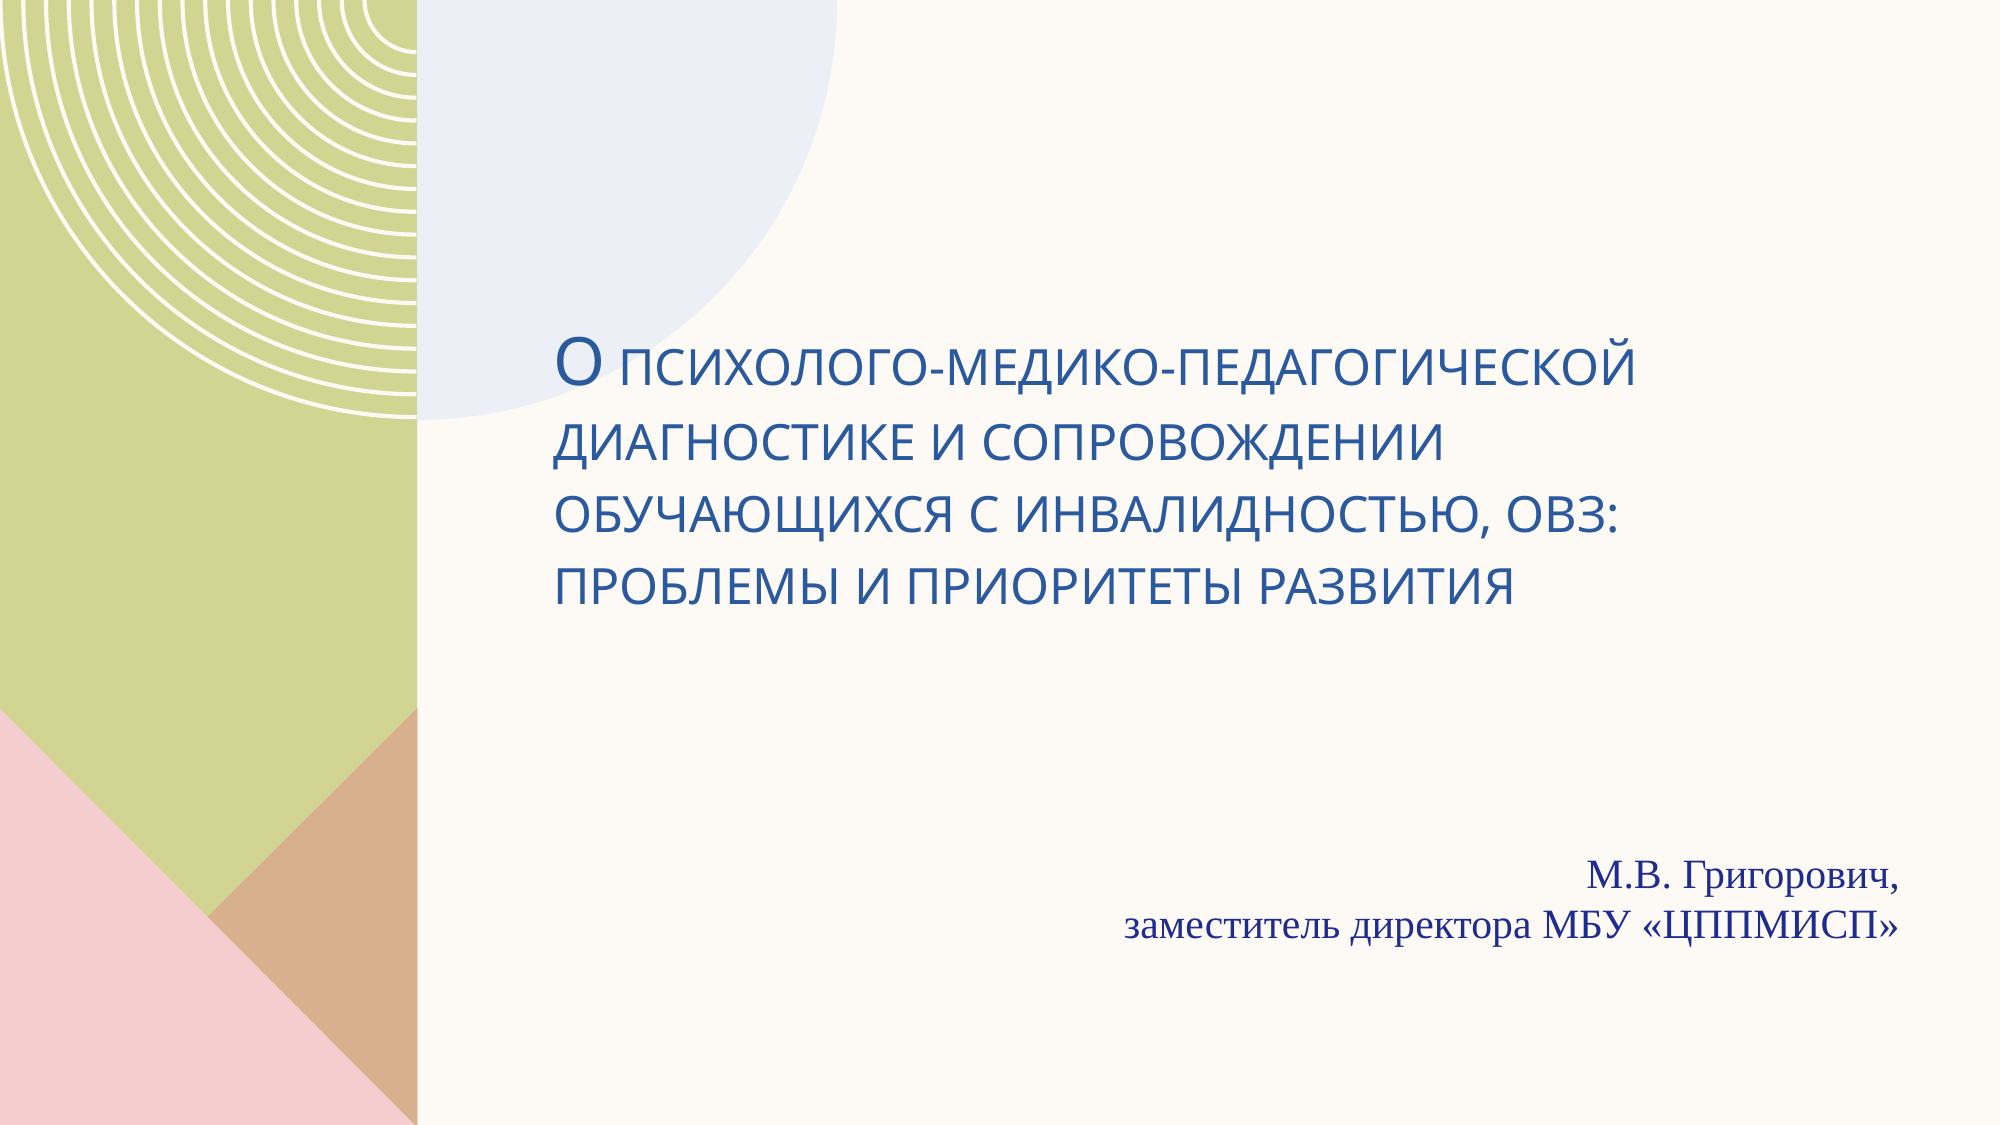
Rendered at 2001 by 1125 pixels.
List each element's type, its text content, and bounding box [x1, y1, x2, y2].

title О психолого-медико-педагогической диагностике и сопровождении обучающихся с инвалидностью, ОВЗ: проблемы и приоритеты развития [538, 187, 1875, 615]
list М.В. Григорович, заместитель директора МБУ «ЦППМИСП» [608, 847, 1915, 995]
